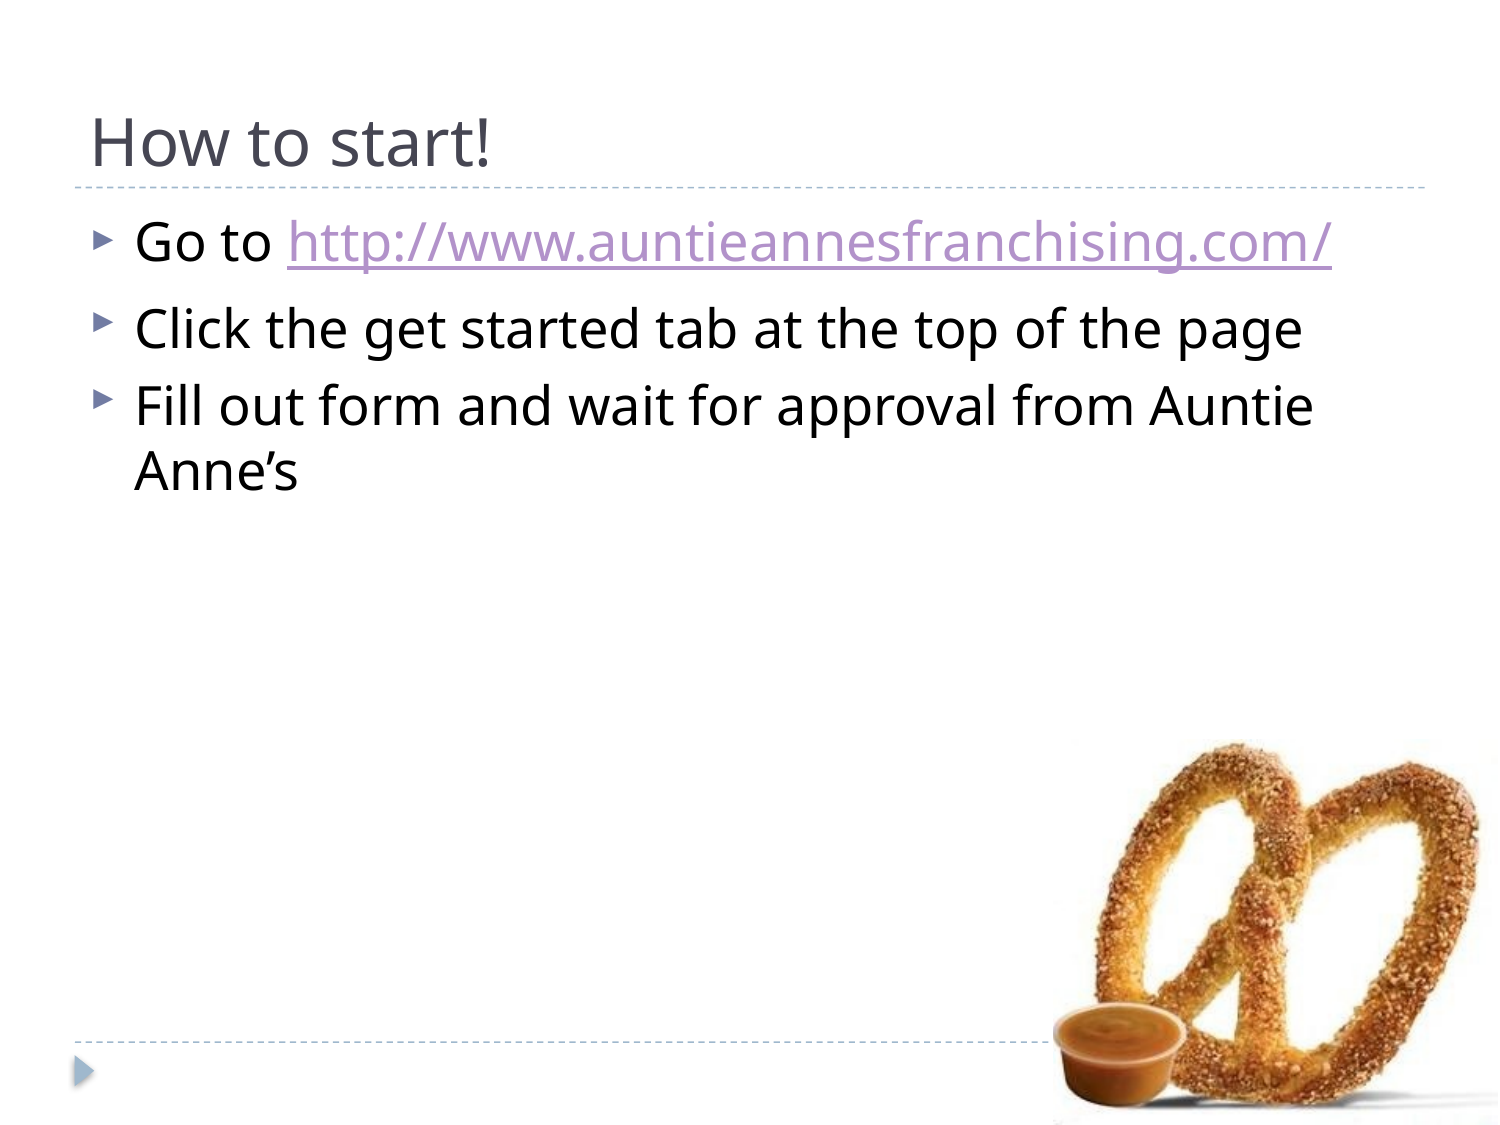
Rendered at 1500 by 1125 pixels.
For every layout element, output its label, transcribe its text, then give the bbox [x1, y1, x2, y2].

picture [1053, 738, 1498, 1125]
title How to start! [75, 24, 1425, 188]
list Go to http://www.auntieannesfranchising.com/ Click the get started tab at the top of the page Fill out form and wait for approval from Auntie Anne’s [75, 200, 1425, 1010]
